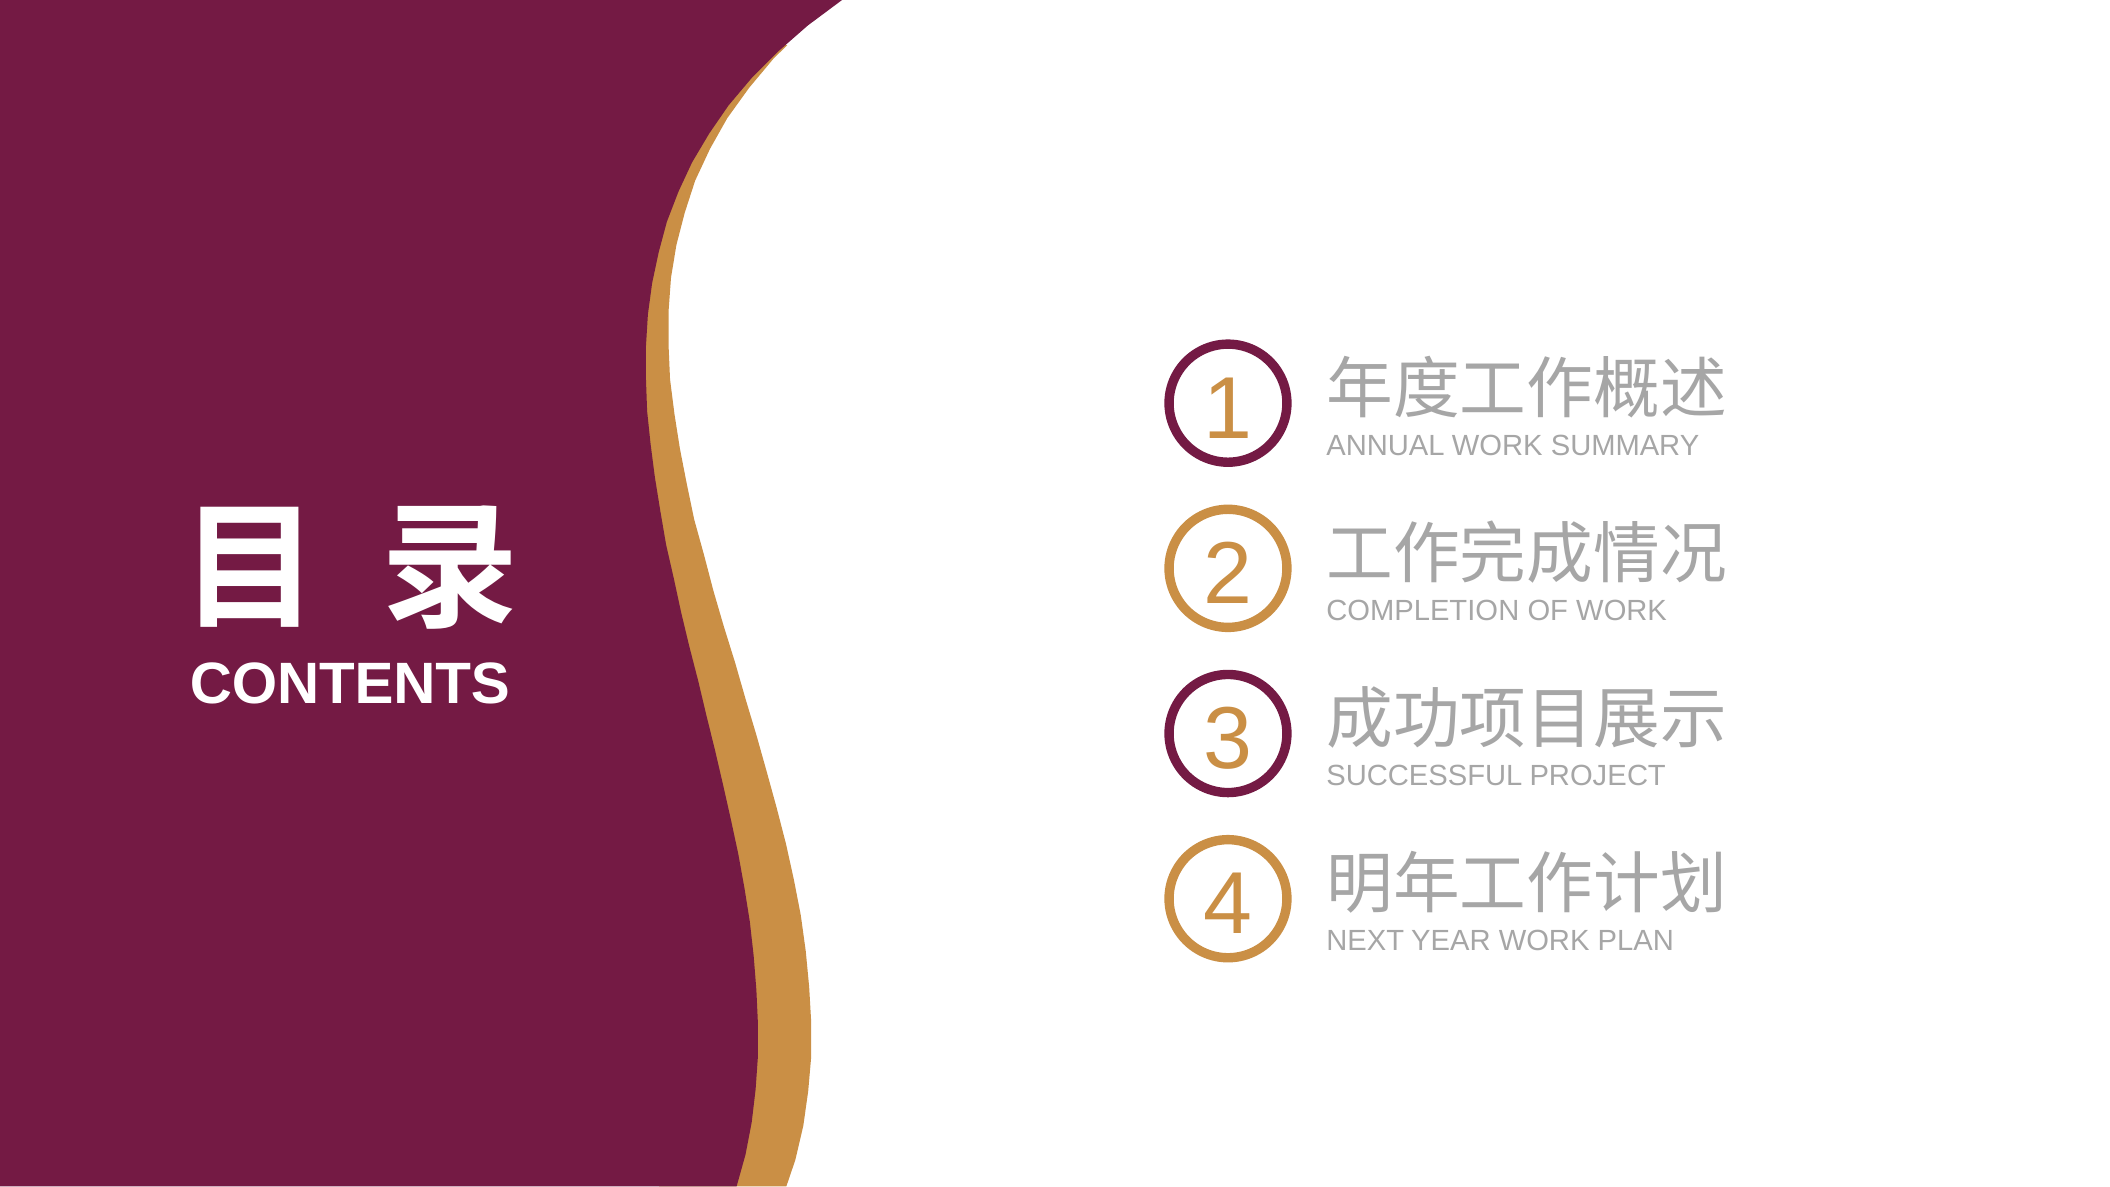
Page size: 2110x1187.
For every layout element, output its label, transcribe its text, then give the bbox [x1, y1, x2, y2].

text_box 1 [1169, 344, 1287, 463]
text_box 明年工作计划 NEXT YEAR WORK PLAN [1326, 841, 1771, 957]
text_box 工作完成情况 COMPLETION OF WORK [1326, 510, 1771, 626]
text_box 目 录 [114, 479, 586, 645]
text_box 2 [1169, 509, 1287, 628]
text_box CONTENTS [116, 645, 584, 716]
text_box 年度工作概述 ANNUAL WORK SUMMARY [1326, 345, 1771, 461]
text_box 成功项目展示 SUCCESSFUL PROJECT [1326, 676, 1771, 792]
text_box 3 [1169, 674, 1287, 793]
text_box [647, 44, 813, 1187]
text_box 4 [1169, 839, 1287, 958]
text_box [0, 0, 844, 1187]
